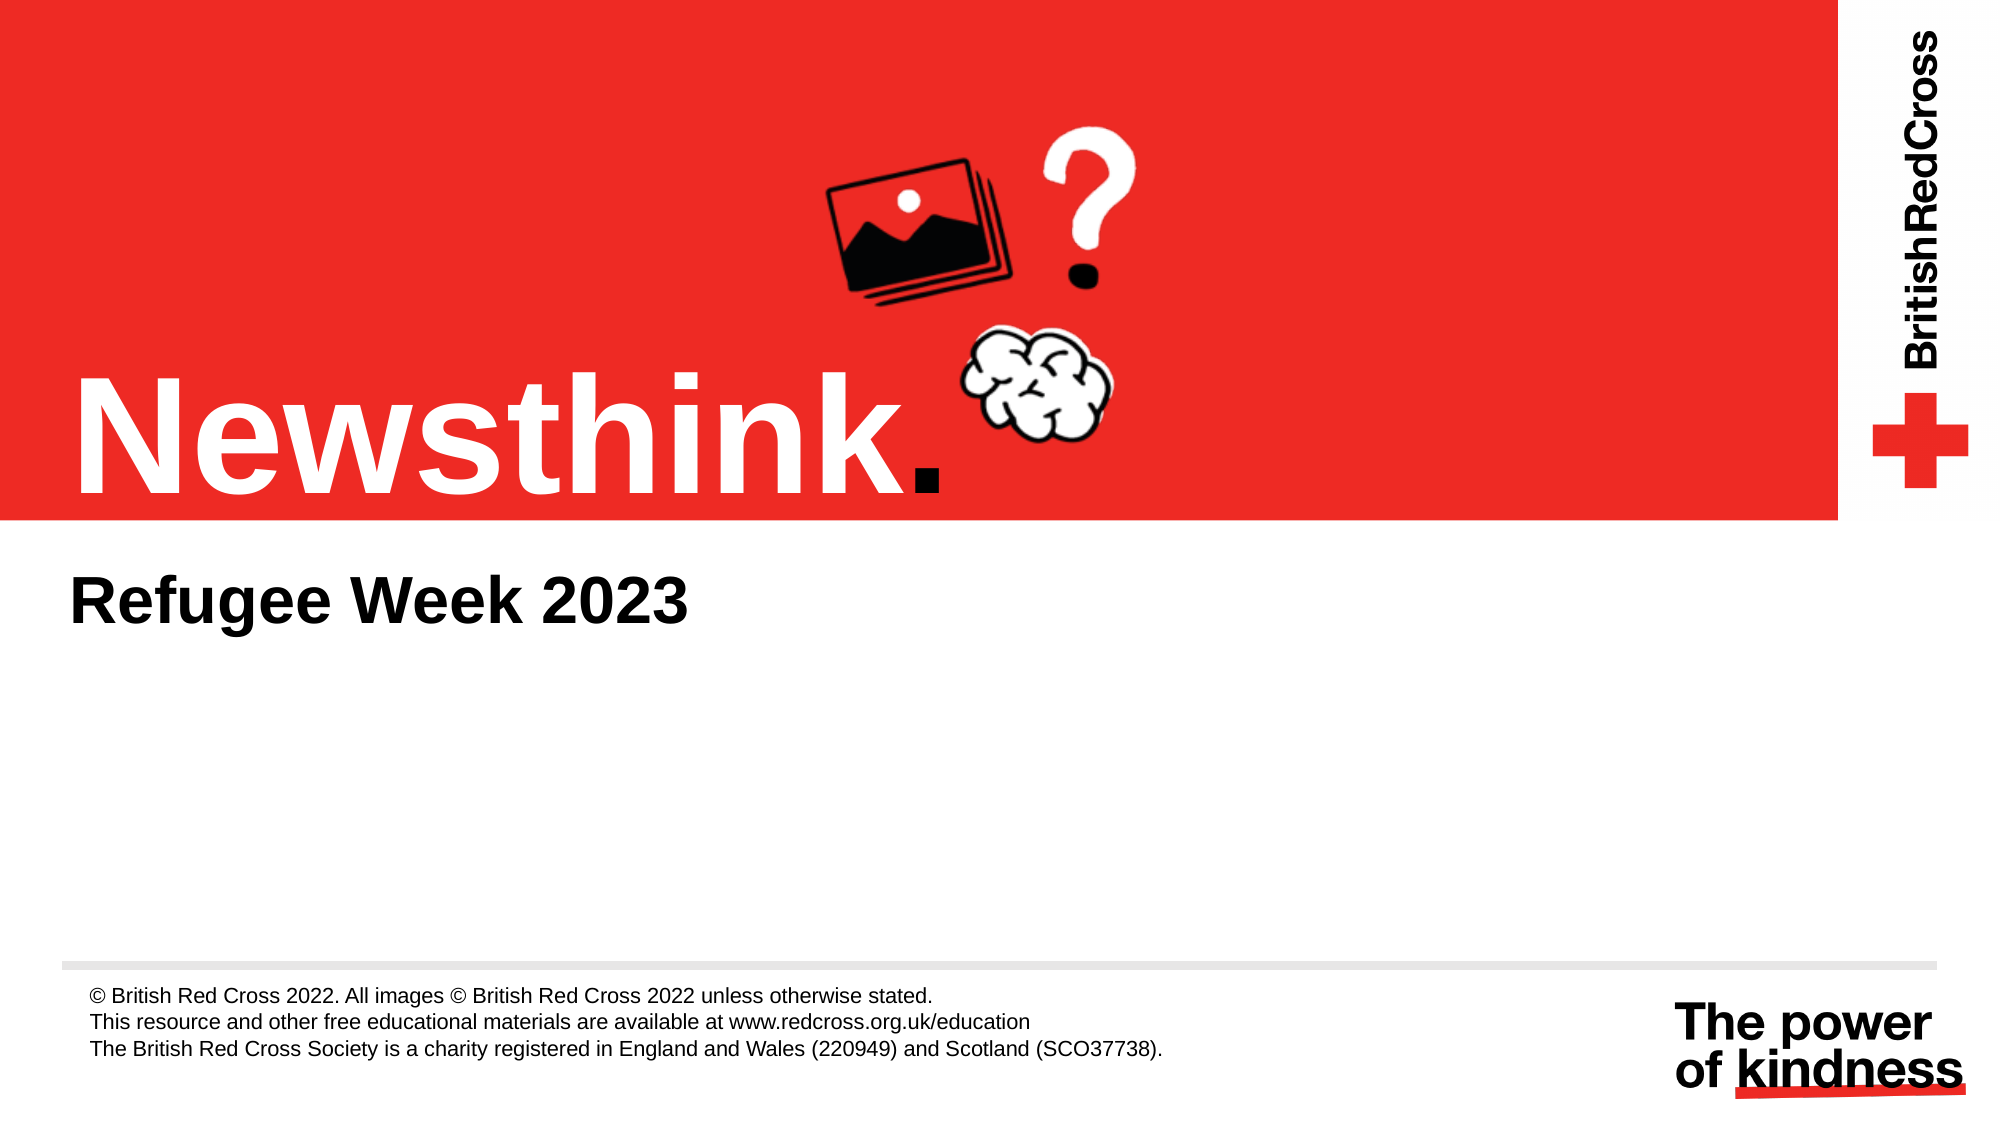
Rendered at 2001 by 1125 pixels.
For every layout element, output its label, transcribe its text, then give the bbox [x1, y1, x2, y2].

picture [793, 103, 1190, 494]
text_box © British Red Cross 2022. All images © British Red Cross 2022 unless otherwise stated. This resource and other free educational materials are available at www.redcross.org.uk/education The British Red Cross Society is a charity registered in England and Wales (220949) and Scotland (SCO37738). [74, 974, 1181, 1068]
picture [1838, 0, 2000, 521]
text_box [0, 0, 1838, 521]
text_box Newsthink. [56, 319, 966, 534]
picture [1637, 965, 2000, 1125]
text_box Refugee Week 2023 [54, 549, 706, 645]
